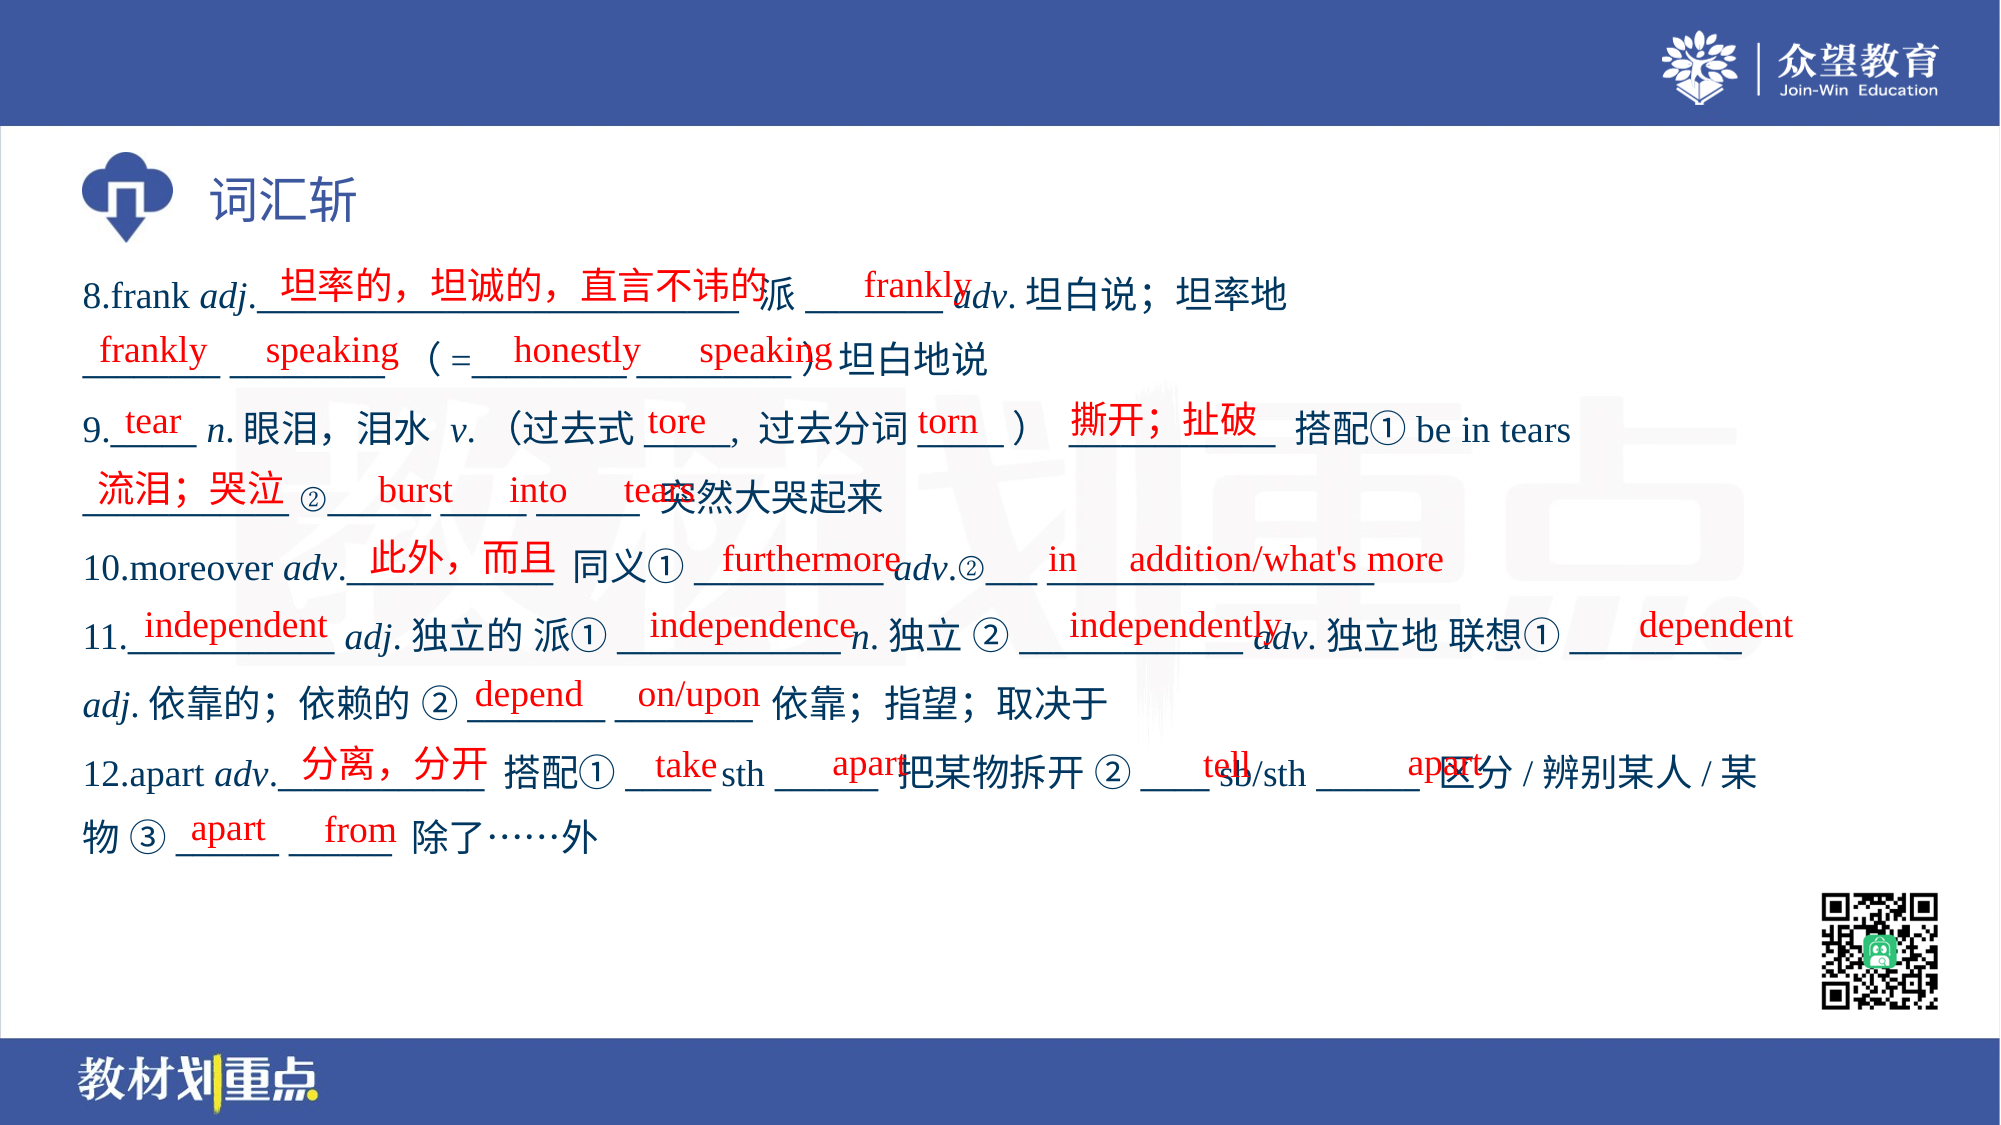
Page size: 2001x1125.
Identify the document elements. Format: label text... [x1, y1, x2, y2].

text_box tear [111, 376, 196, 435]
text_box from [310, 785, 411, 844]
picture [0, 0, 2000, 1125]
text_box on/upon [623, 649, 775, 708]
text_box apart [1393, 718, 1497, 777]
text_box tore [634, 376, 721, 435]
text_box independently [1055, 580, 1296, 639]
text_box 分离，分开 [287, 720, 503, 779]
text_box speaking [685, 305, 847, 364]
text_box frankly [850, 240, 986, 299]
text_box into [495, 445, 582, 504]
text_box depend [461, 649, 598, 708]
text_box frankly [85, 305, 222, 364]
text_box tears [610, 445, 709, 504]
text_box 9._____ n.眼泪，泪水 v.（过去式_____, 过去分词_____） ____________ 搭配①be in tears ____________ ②______ _____ ______ 突然大哭起来 10.moreover adv.____________ 同义①___________ adv.②___ ___________________ 11.____________ adj.独立的 派①_____________ n.独立 ②_____________ adv.独立地 联想①__________ adj.依靠的；依赖的 ②________ ________ 依靠；指望；取决于 12.apart adv.____________ 搭配①_____ sth ______ 把某物拆开 ②____ sb/sth ______ 区分/辨别某人/某 物 ③______ ______ 除了……外 [82, 381, 1817, 852]
text_box 此外，而且 [356, 514, 572, 573]
text_box burst [364, 445, 467, 504]
text_box apart [177, 783, 280, 842]
text_box 坦率的，坦诚的，直言不讳的 [266, 242, 782, 301]
text_box furthermore [708, 514, 915, 573]
text_box tell [1189, 720, 1265, 779]
text_box dependent [1625, 580, 1808, 639]
text_box in [1034, 514, 1091, 573]
text_box take [641, 720, 732, 779]
text_box torn [904, 376, 992, 435]
text_box apart [818, 718, 922, 777]
text_box 流泪；哭泣 [83, 445, 299, 504]
text_box 8.frank adj.____________________________ 派________ adv.坦白说；坦率地 ________ _________ （=_________ _________）坦白地说 [82, 247, 1817, 374]
text_box addition/what's more [1111, 514, 1463, 572]
text_box speaking [252, 305, 413, 364]
text_box independent [130, 580, 342, 639]
text_box honestly [500, 305, 655, 364]
text_box independence [636, 580, 870, 639]
text_box 撕开；扯破 [1056, 376, 1272, 435]
